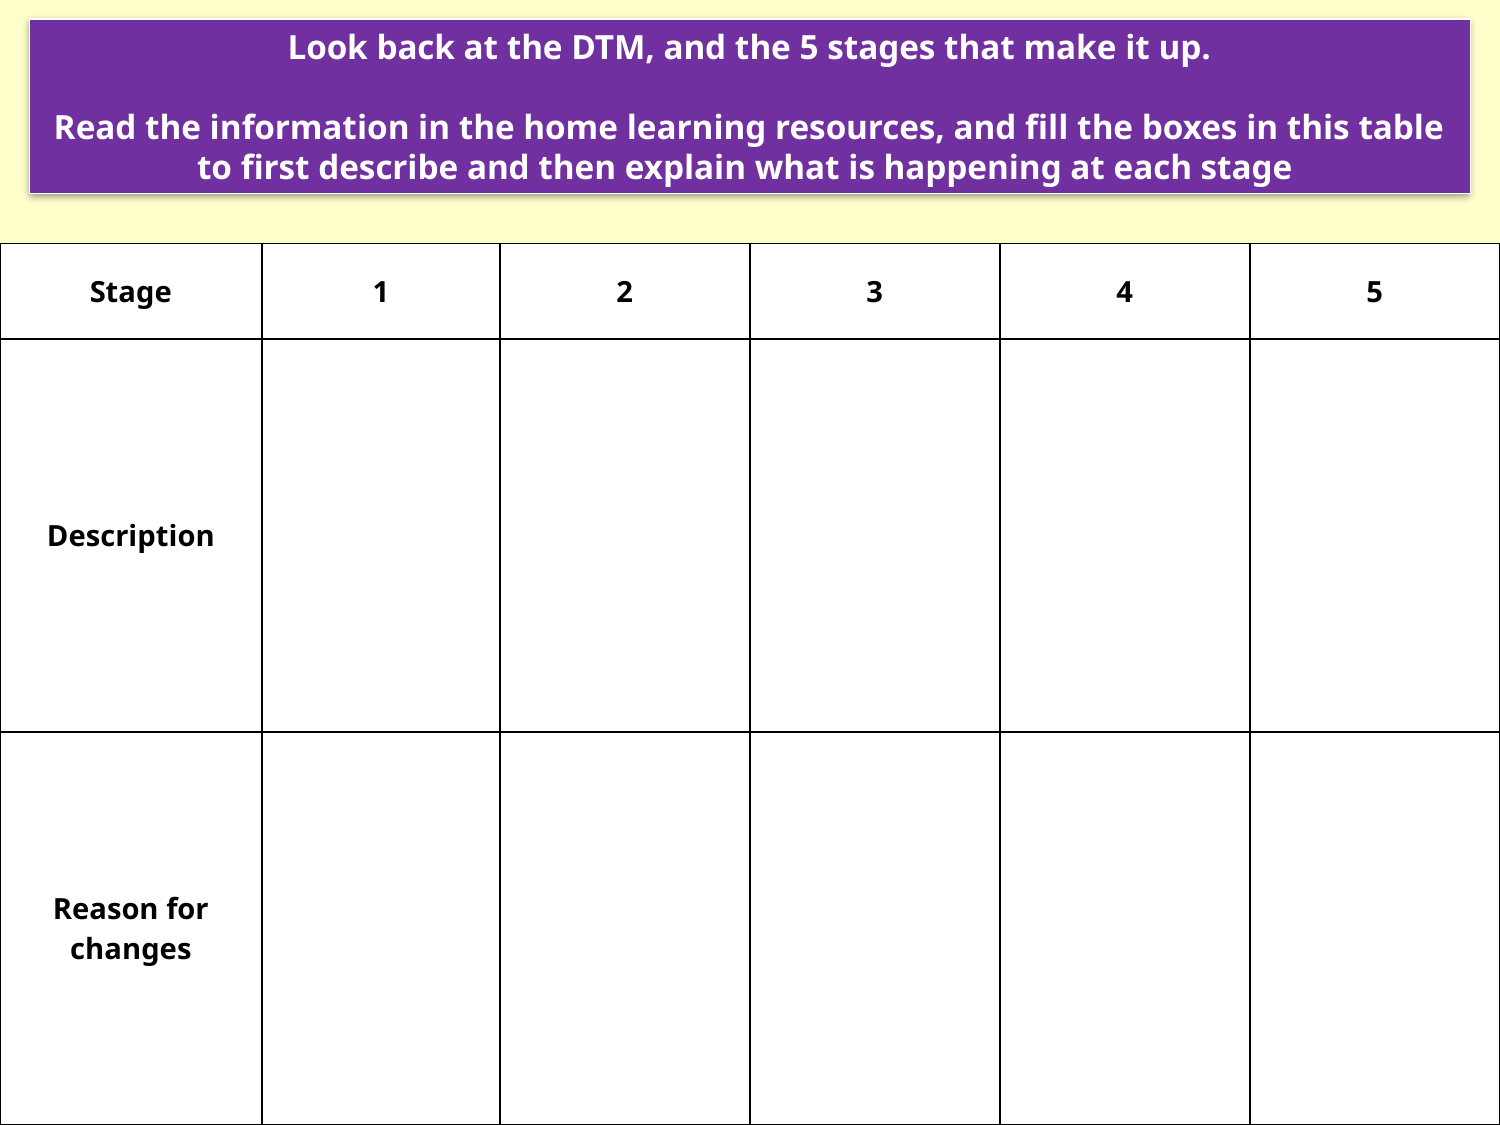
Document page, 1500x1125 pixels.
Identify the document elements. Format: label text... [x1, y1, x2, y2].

table_cell [501, 733, 749, 1124]
table_header 4 [1001, 244, 1249, 338]
table_cell [501, 340, 749, 731]
table_cell [1001, 340, 1249, 731]
table_cell [1001, 733, 1249, 1124]
table_cell Reason for changes [1, 733, 261, 1124]
table_cell Description [1, 340, 261, 731]
table_header 1 [263, 244, 499, 338]
table_cell [1251, 733, 1499, 1124]
table_header 2 [501, 244, 749, 338]
table_cell [263, 340, 499, 731]
table_cell [751, 340, 999, 731]
table_header Stage [1, 244, 261, 338]
table_cell [751, 733, 999, 1124]
table_header 3 [751, 244, 999, 338]
table_header 5 [1251, 244, 1499, 338]
table_cell [263, 733, 499, 1124]
text_box Look back at the DTM, and the 5 stages that make it up. Read the information in the home learning resources, and fill the boxes in this table to first describe and then explain what is happening at each stage [29, 18, 1471, 194]
table_cell [1251, 340, 1499, 731]
